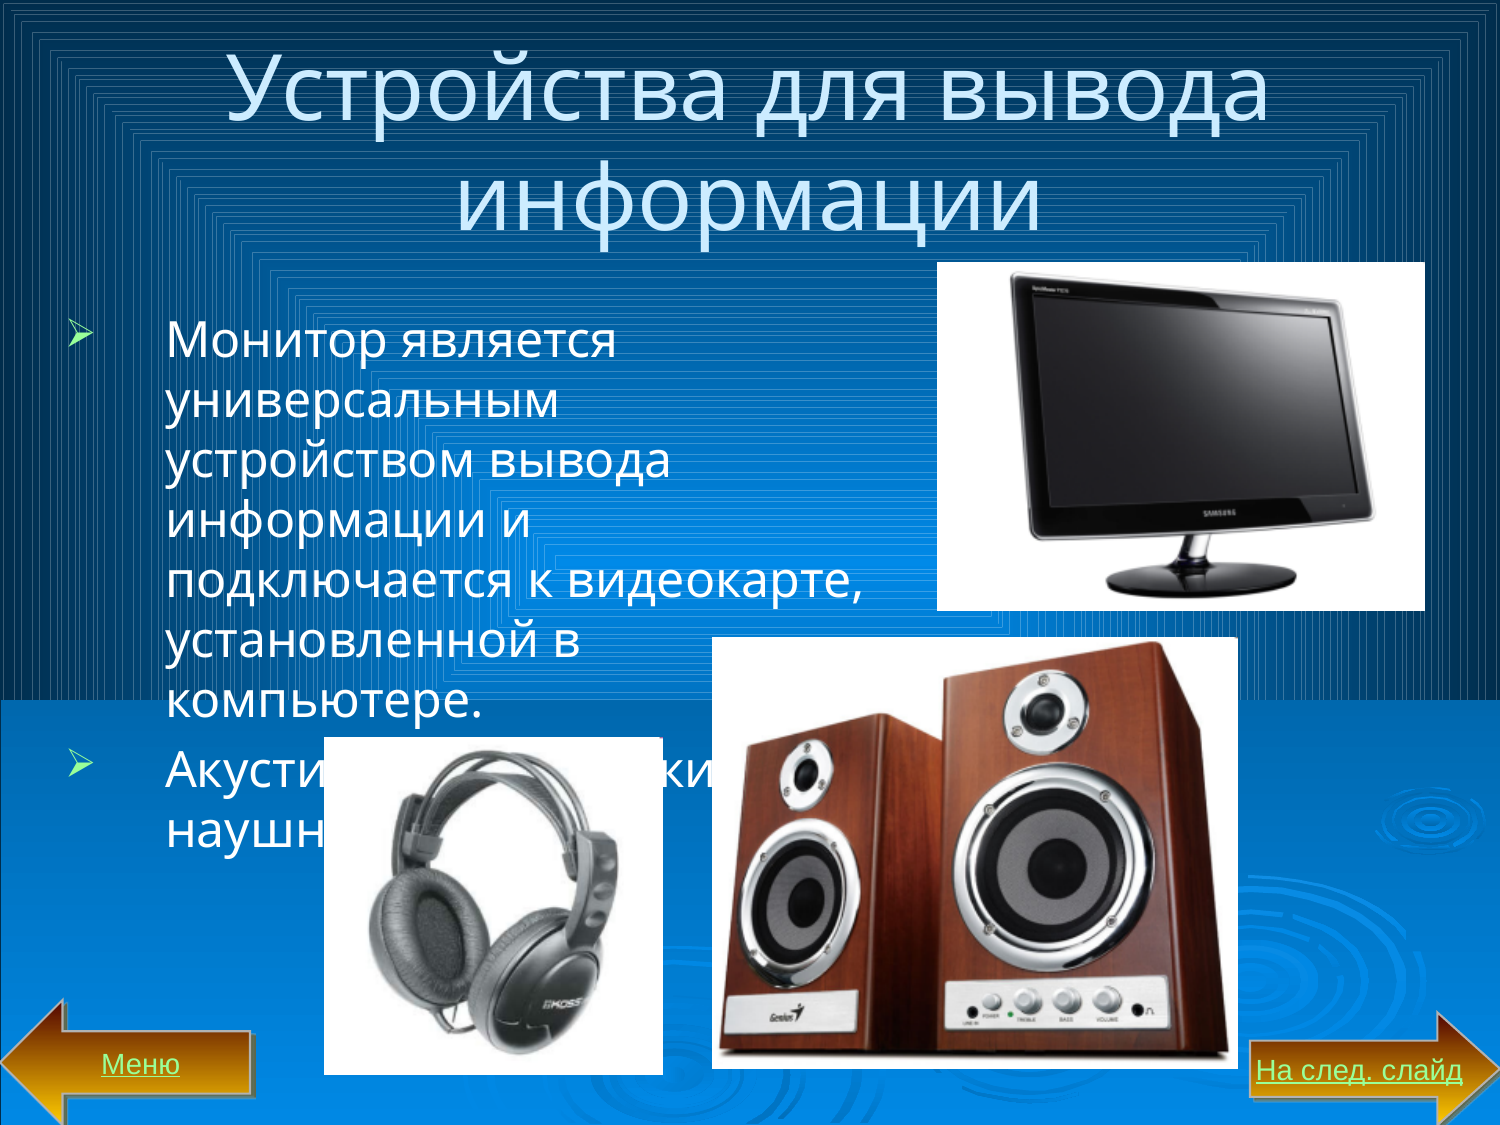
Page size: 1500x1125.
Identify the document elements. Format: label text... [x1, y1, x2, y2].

text_box Меню [0, 999, 250, 1125]
list Монитор является универсальным устройством вывода информации и подключается к видеокарте, установленной в компьютере. Акустические колонки и наушники [49, 299, 888, 1063]
picture [712, 637, 1238, 1070]
text_box На след. слайд [1250, 1012, 1500, 1125]
picture [937, 262, 1426, 611]
picture [324, 737, 663, 1076]
title Устройства для вывода информации [74, 45, 1426, 233]
